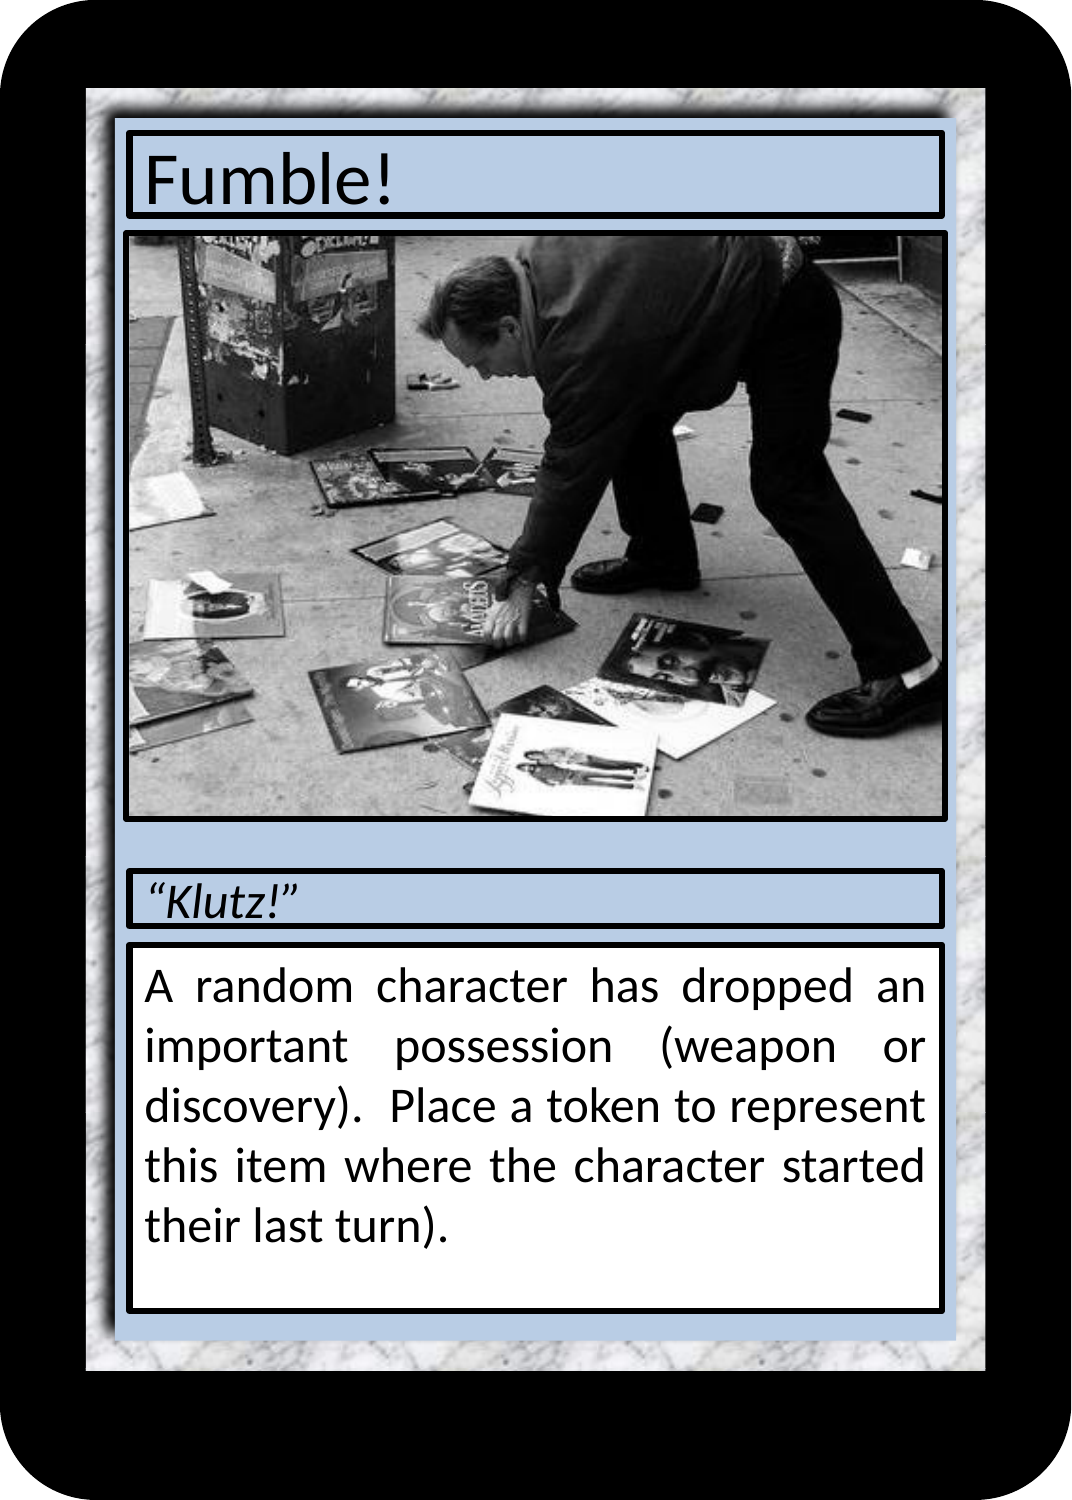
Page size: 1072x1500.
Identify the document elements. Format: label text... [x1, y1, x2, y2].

title Fumble! [126, 130, 945, 219]
picture [85, 88, 986, 1371]
list A random character has dropped an important possession (weapon or discovery). Place a token to represent this item where the character started their last turn). [126, 942, 945, 1314]
list “Klutz!” [126, 868, 945, 929]
